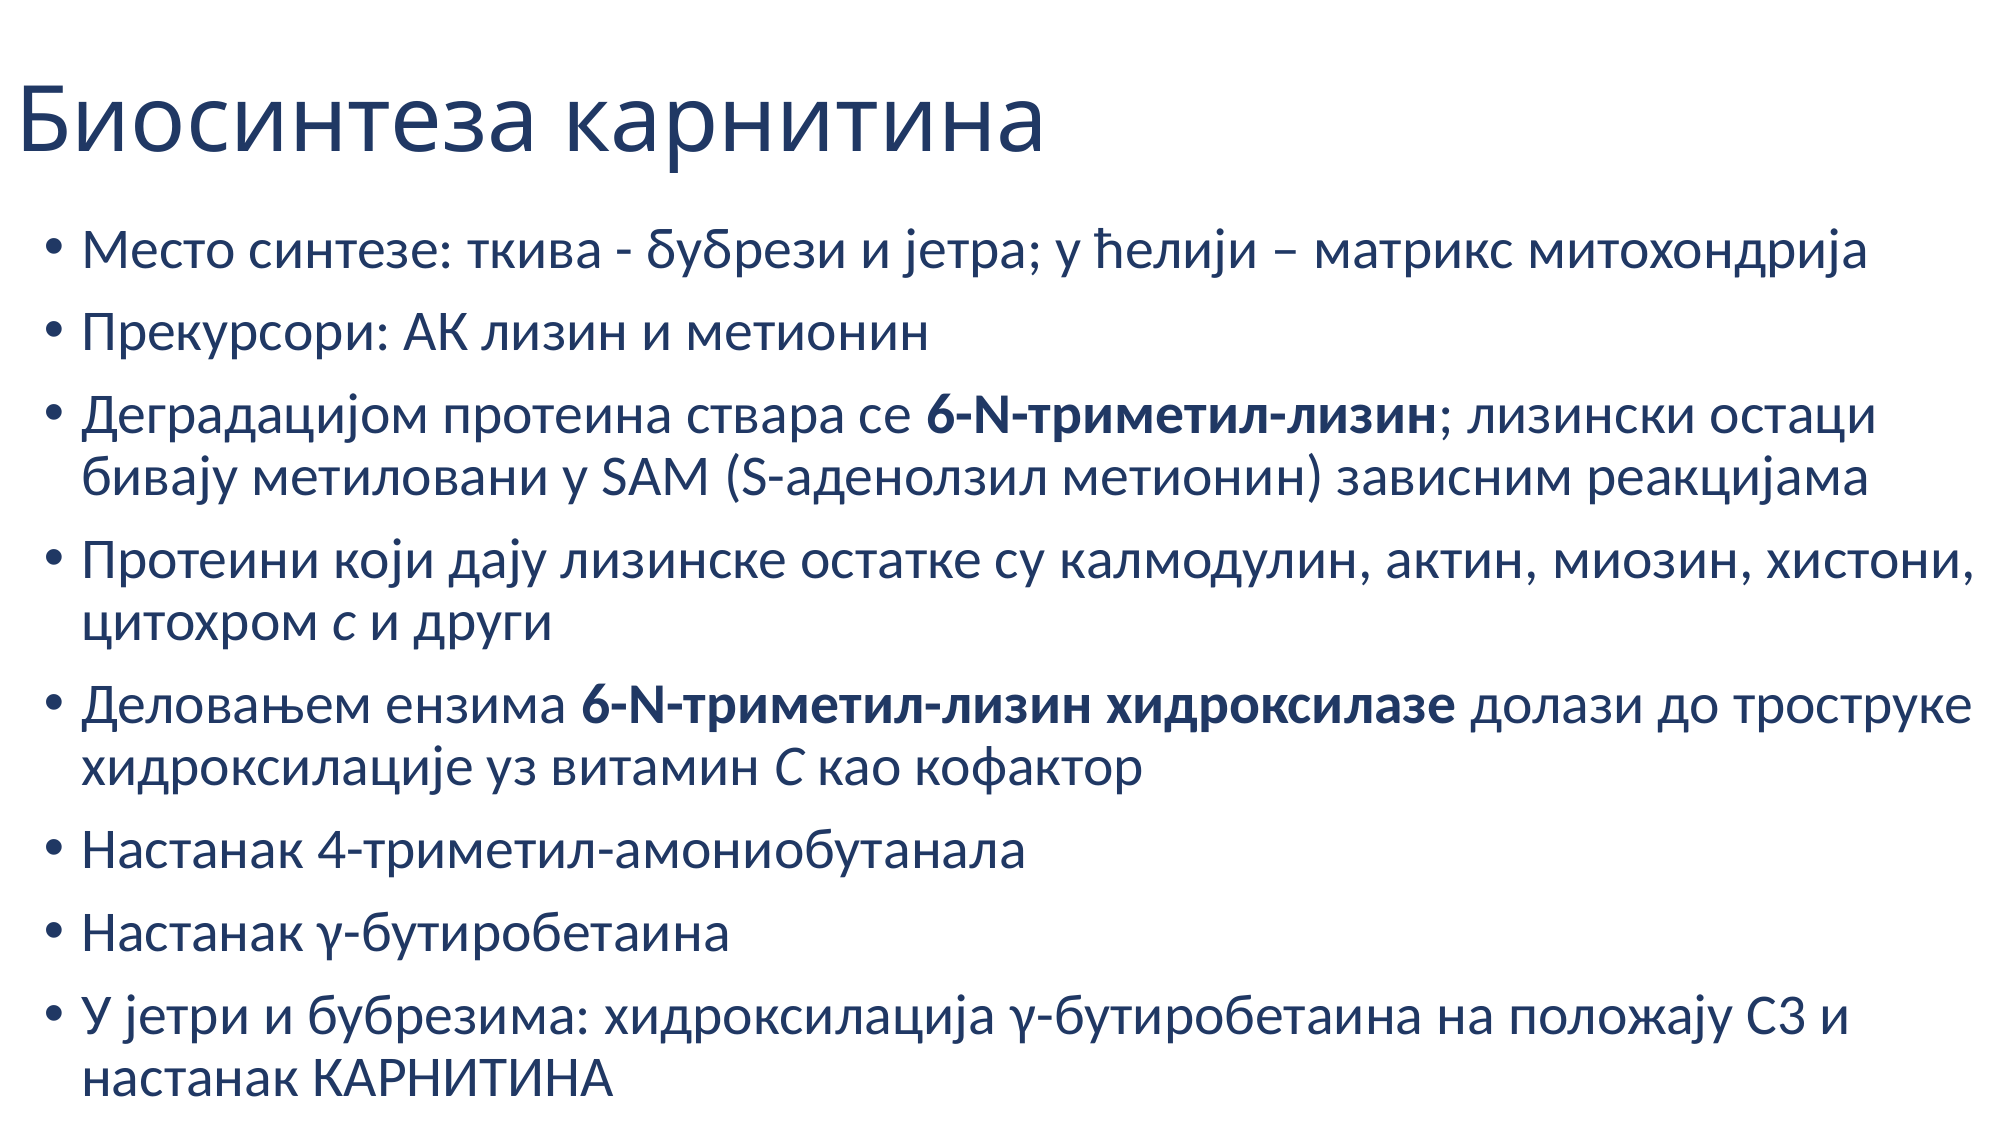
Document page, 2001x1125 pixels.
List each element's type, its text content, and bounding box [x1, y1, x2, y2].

title Биосинтеза карнитина [0, 12, 1726, 231]
list Место синтезе: ткива - бубрези и јетра; у ћелији – матрикс митохондрија Прекурсори: АК лизин и метионин Деградацијом протеина ствара се 6-N-триметил-лизин; лизински остаци бивају метиловани у SАМ (S-аденолзил метионин) зависним реакцијама Протеини који дају лизинске остатке су калмодулин, актин, миозин, хистони, цитохром с и други Деловањем ензима 6-N-триметил-лизин хидроксилазе долази до троструке хидроксилације уз витамин С као кофактор Настанак 4-триметил-амониобутанала Настанак γ-бутиробетаина У јетри и бубрезима: хидроксилација γ-бутиробетаина на положају С3 и настанак КАРНИТИНА [28, 210, 2000, 1125]
